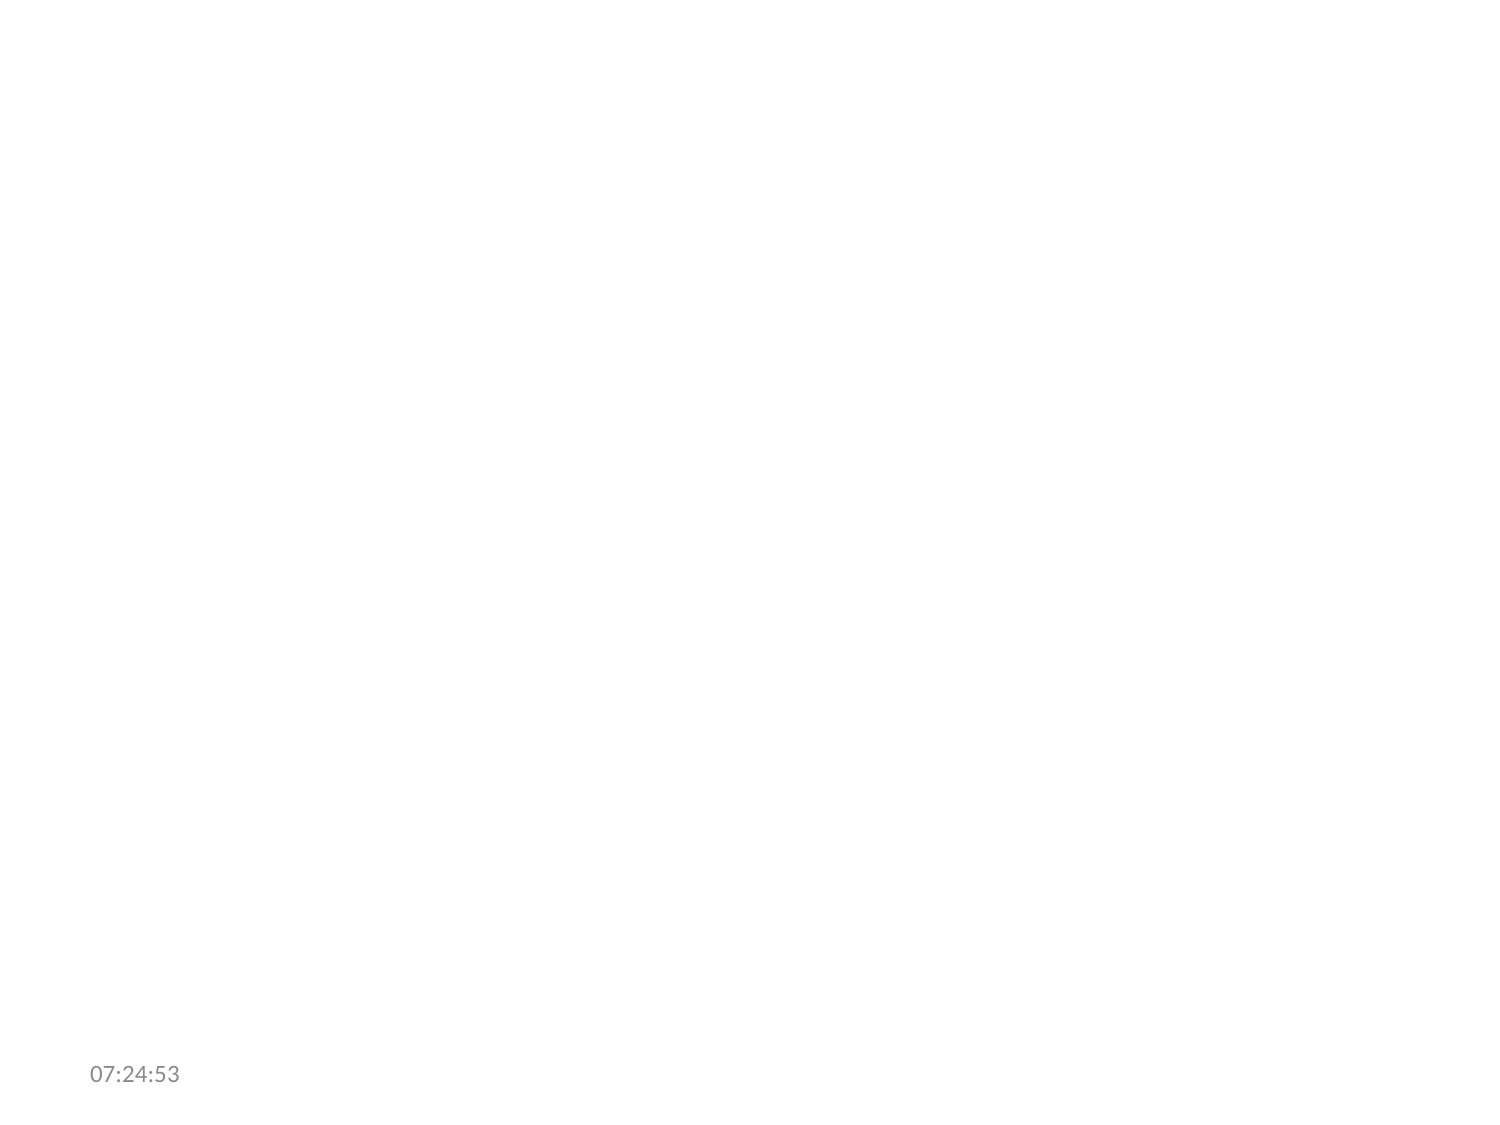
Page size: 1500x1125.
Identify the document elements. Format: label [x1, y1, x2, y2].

slide_number [75, 1042, 425, 1103]
